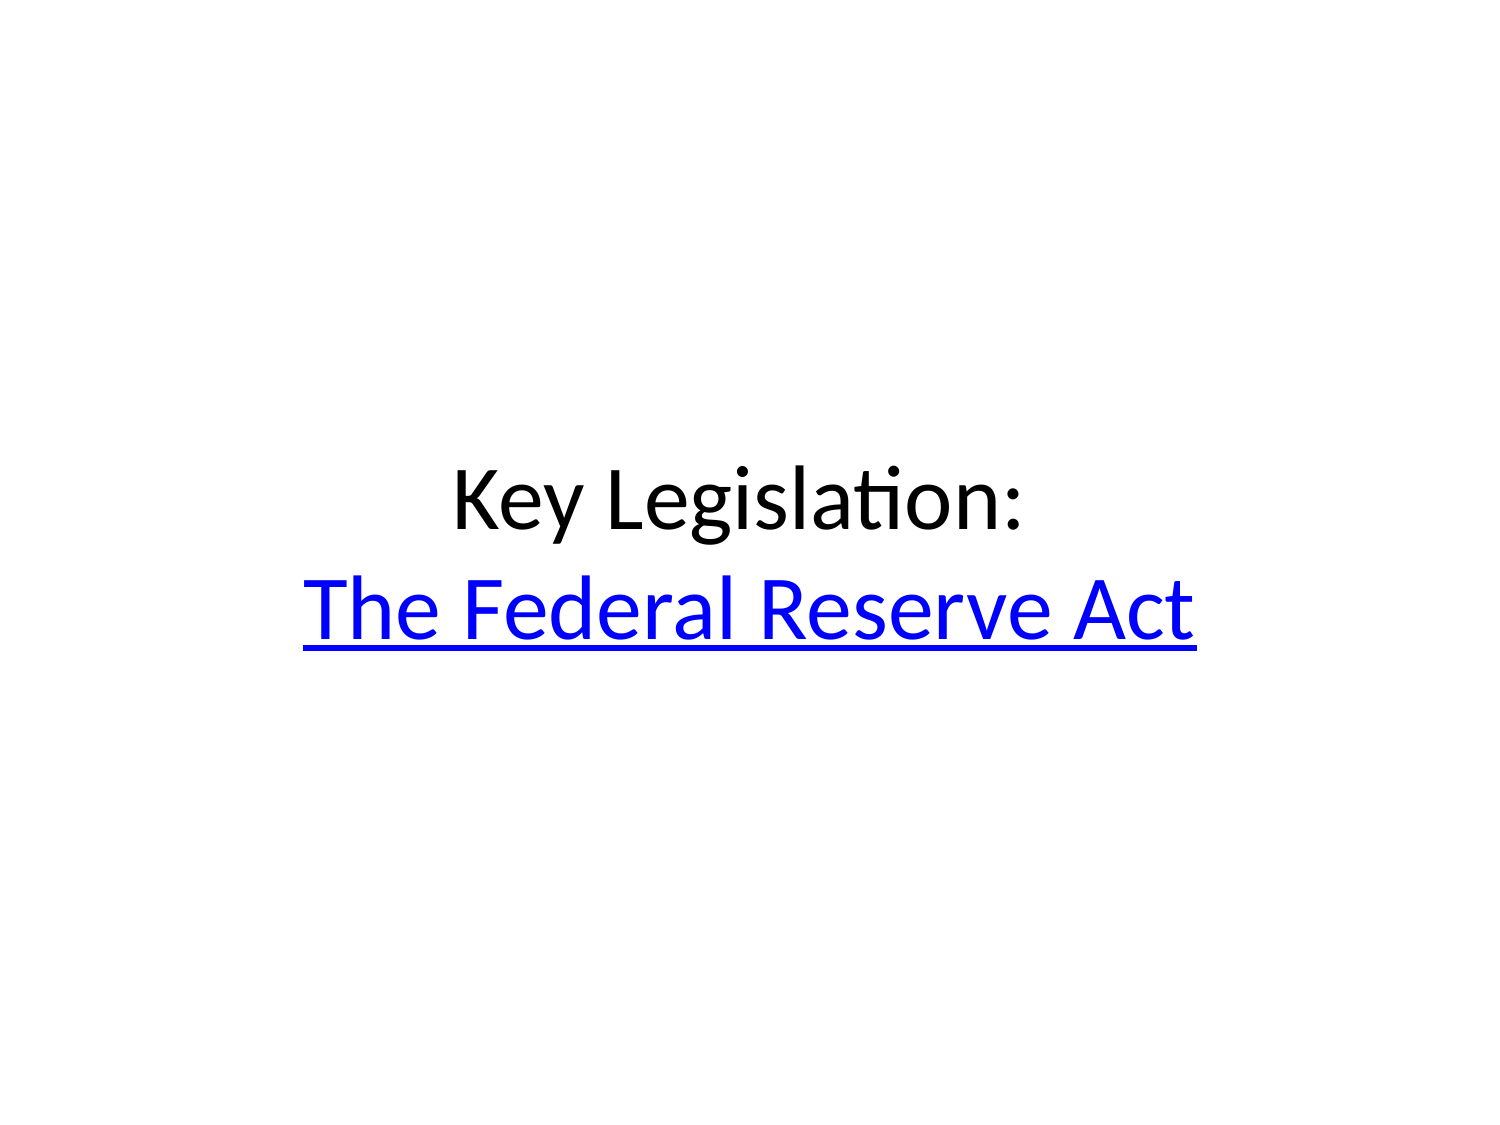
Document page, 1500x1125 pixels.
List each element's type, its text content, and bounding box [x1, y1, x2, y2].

title Key Legislation: The Federal Reserve Act [74, 44, 1426, 1051]
